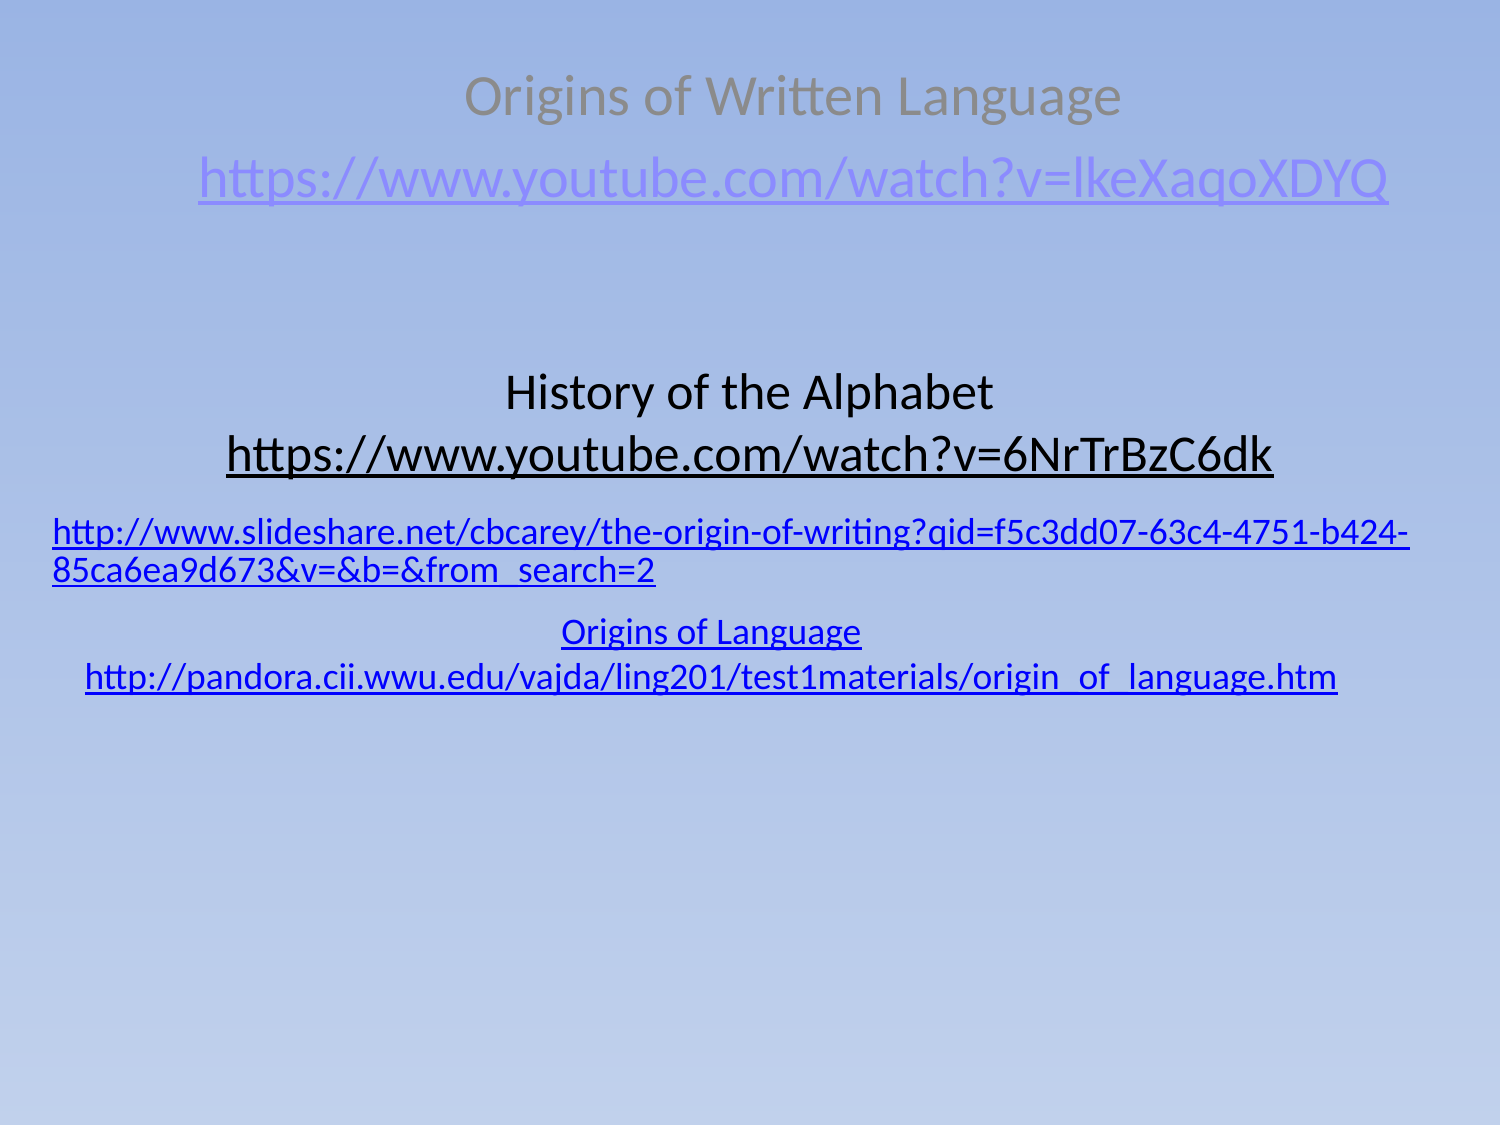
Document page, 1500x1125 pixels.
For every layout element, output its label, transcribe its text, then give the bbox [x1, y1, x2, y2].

subtitle Origins of Written Language https://www.youtube.com/watch?v=lkeXaqoXDYQ [162, 50, 1425, 338]
text_box Origins of Language http://pandora.cii.wwu.edu/vajda/ling201/test1materials/origin_of_language.htm [69, 605, 1354, 750]
title History of the Alphabet https://www.youtube.com/watch?v=6NrTrBzC6dk [112, 349, 1388, 499]
text_box http://www.slideshare.net/cbcarey/the-origin-of-writing?qid=f5c3dd07-63c4-4751-b424-85ca6ea9d673&v=&b=&from_search=2 [37, 499, 1438, 605]
